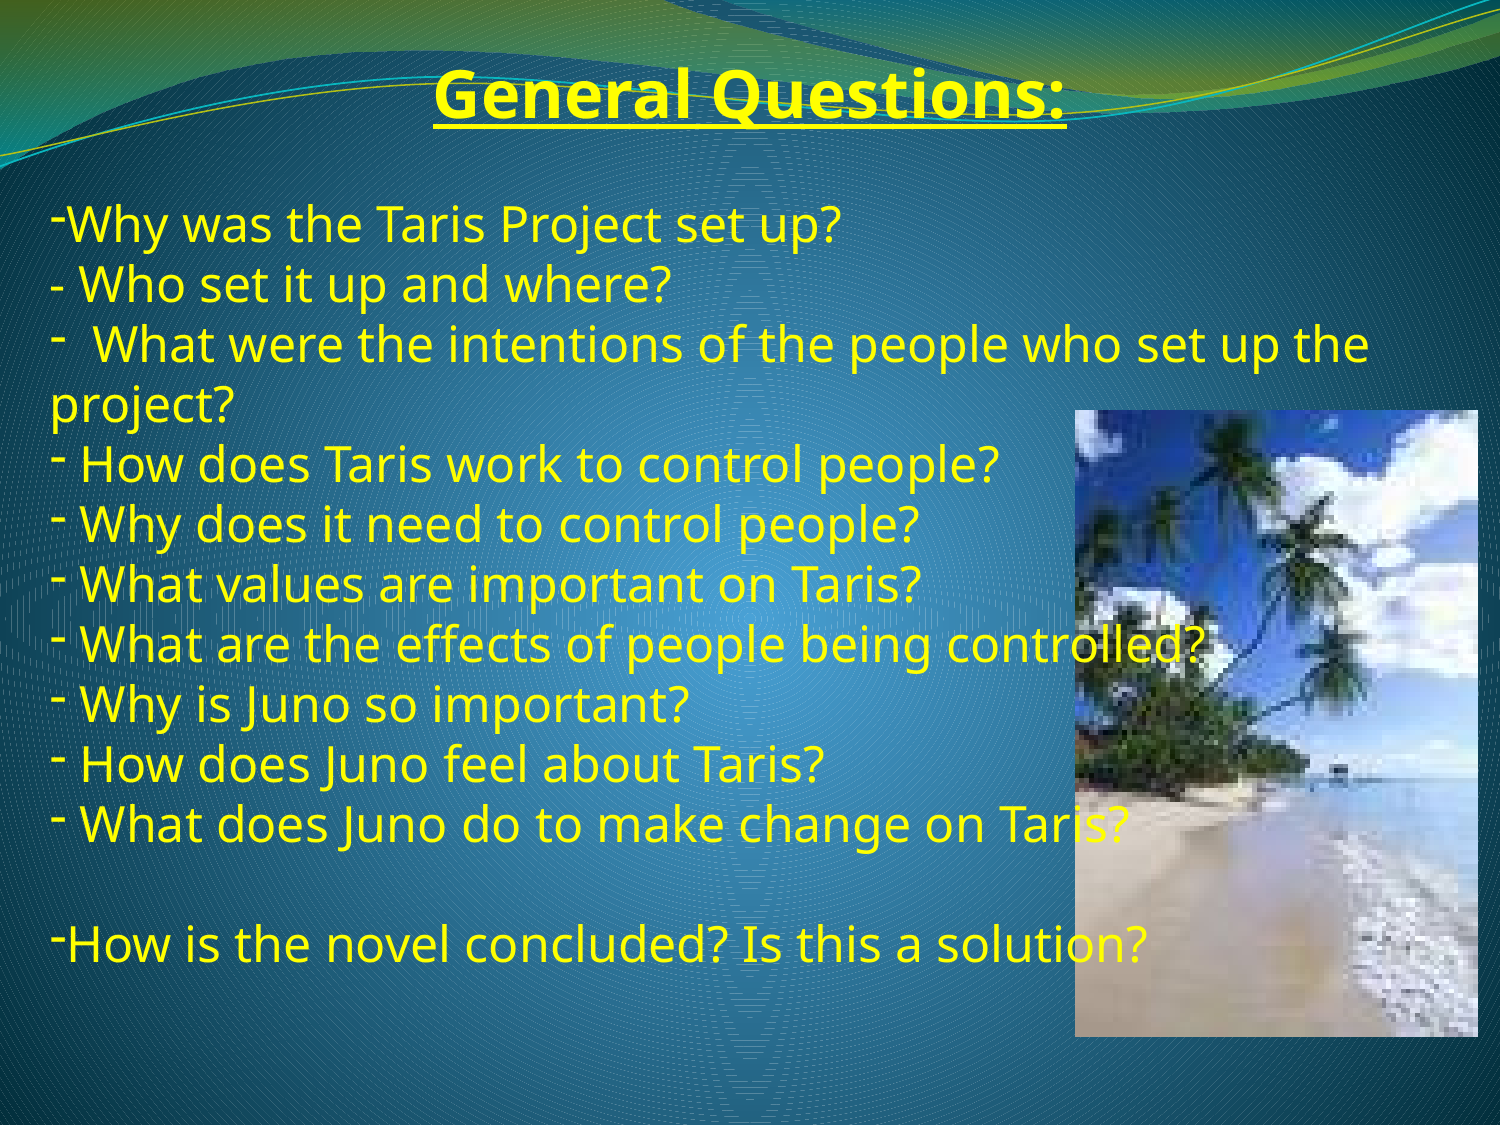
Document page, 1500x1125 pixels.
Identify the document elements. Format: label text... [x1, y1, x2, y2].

picture [1075, 409, 1478, 1037]
text_box General Questions: Why was the Taris Project set up? - Who set it up and where? What were the intentions of the people who set up the project? How does Taris work to control people? Why does it need to control people? What values are important on Taris? What are the effects of people being controlled? Why is Juno so important? How does Juno feel about Taris? What does Juno do to make change on Taris? How is the novel concluded? Is this a solution? [35, 0, 1465, 980]
